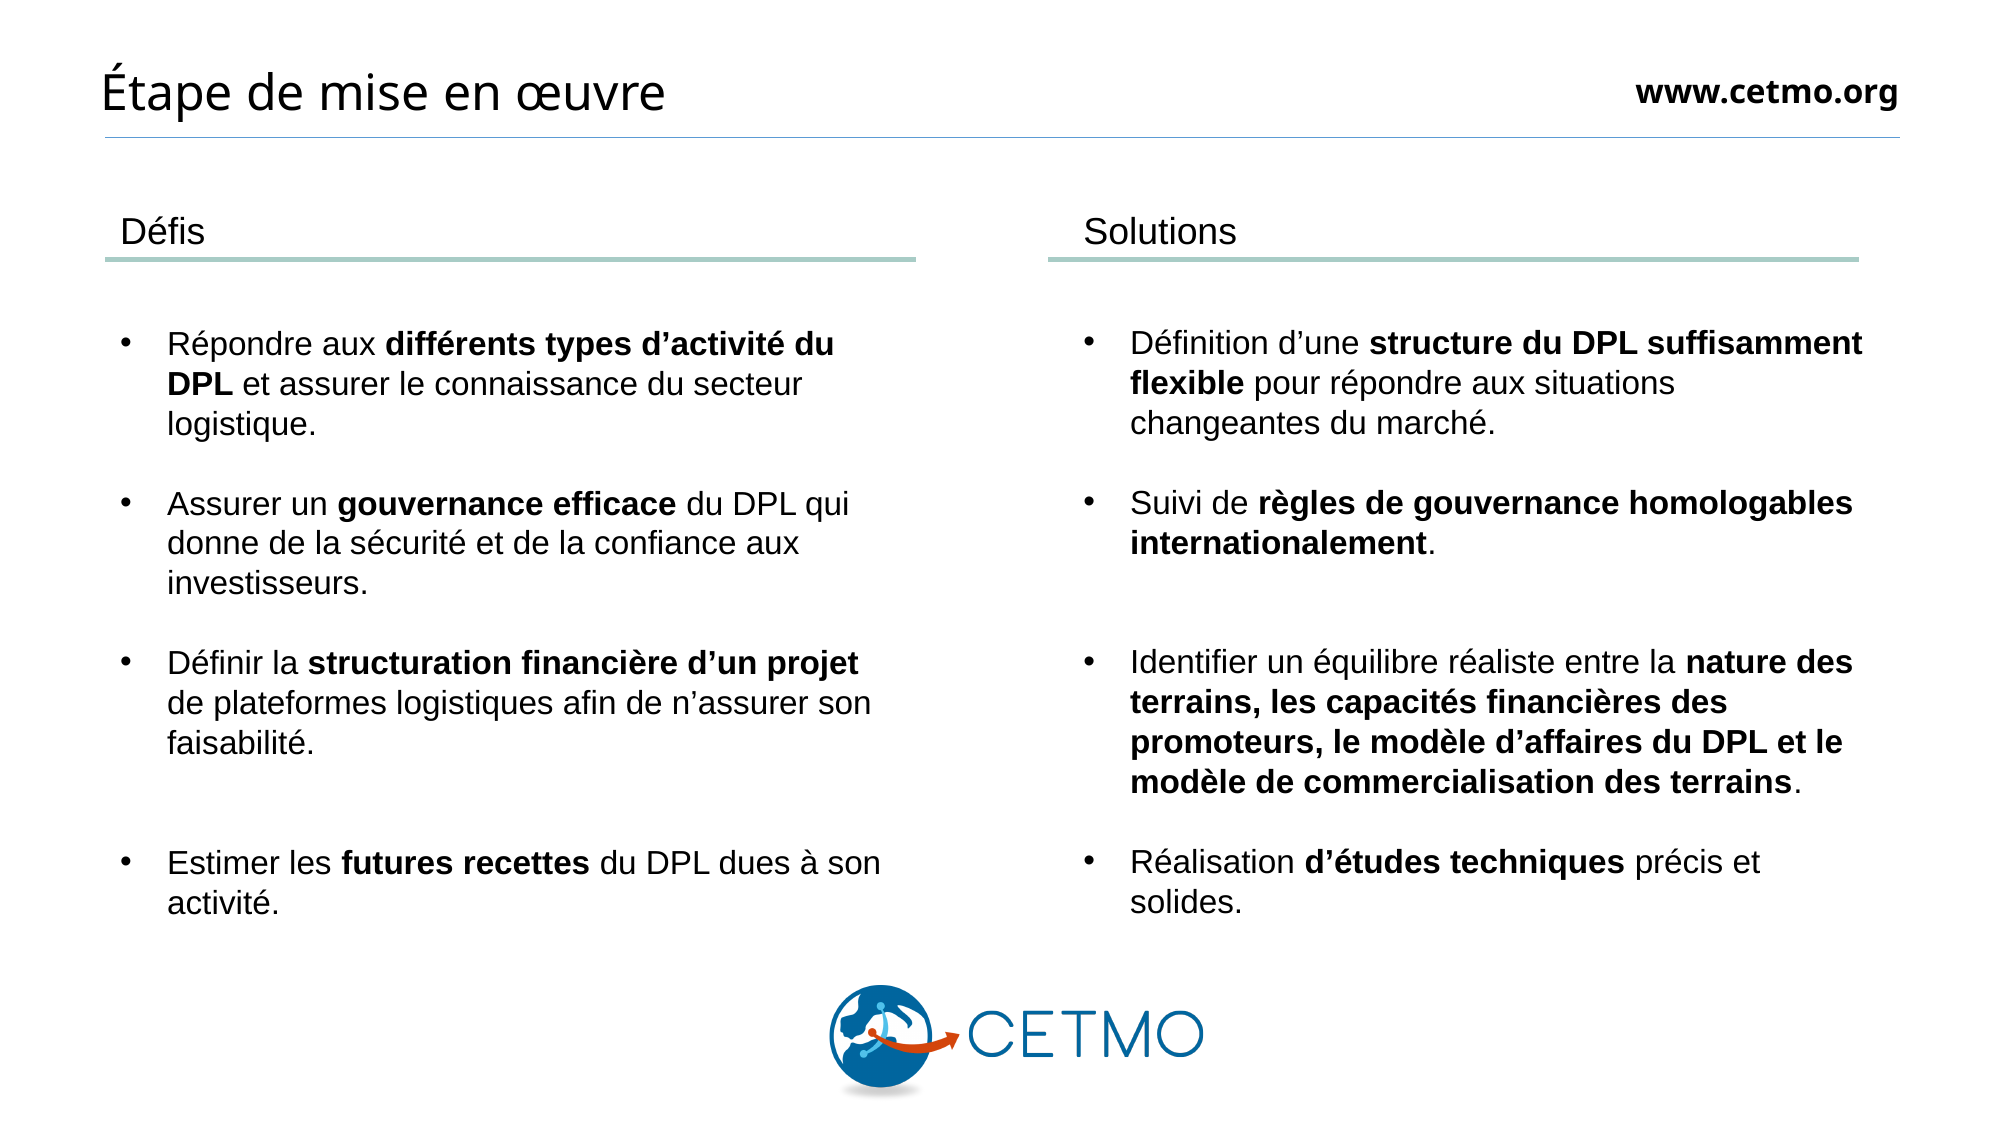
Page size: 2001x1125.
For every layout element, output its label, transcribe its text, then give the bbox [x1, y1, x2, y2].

text_box www.cetmo.org [1594, 0, 1915, 119]
text_box Répondre aux différents types d’activité du DPL et assurer le connaissance du secteur logistique. Assurer un gouvernance efficace du DPL qui donne de la sécurité et de la confiance aux investisseurs. Définir la structuration financière d’un projet de plateformes logistiques afin de n’assurer son faisabilité. Estimer les futures recettes du DPL dues à son activité. [105, 314, 916, 969]
picture [814, 968, 1220, 1110]
title Étape de mise en œuvre [85, 0, 1557, 129]
text_box Défis [105, 199, 916, 257]
text_box Définition d’une structure du DPL suffisamment flexible pour répondre aux situations changeantes du marché. Suivi de règles de gouvernance homologables internationalement. Identifier un équilibre réaliste entre la nature des terrains, les capacités financières des promoteurs, le modèle d’affaires du DPL et le modèle de commercialisation des terrains. Réalisation d’études techniques précis et solides. [1068, 313, 1884, 928]
text_box Solutions [1068, 199, 1879, 259]
